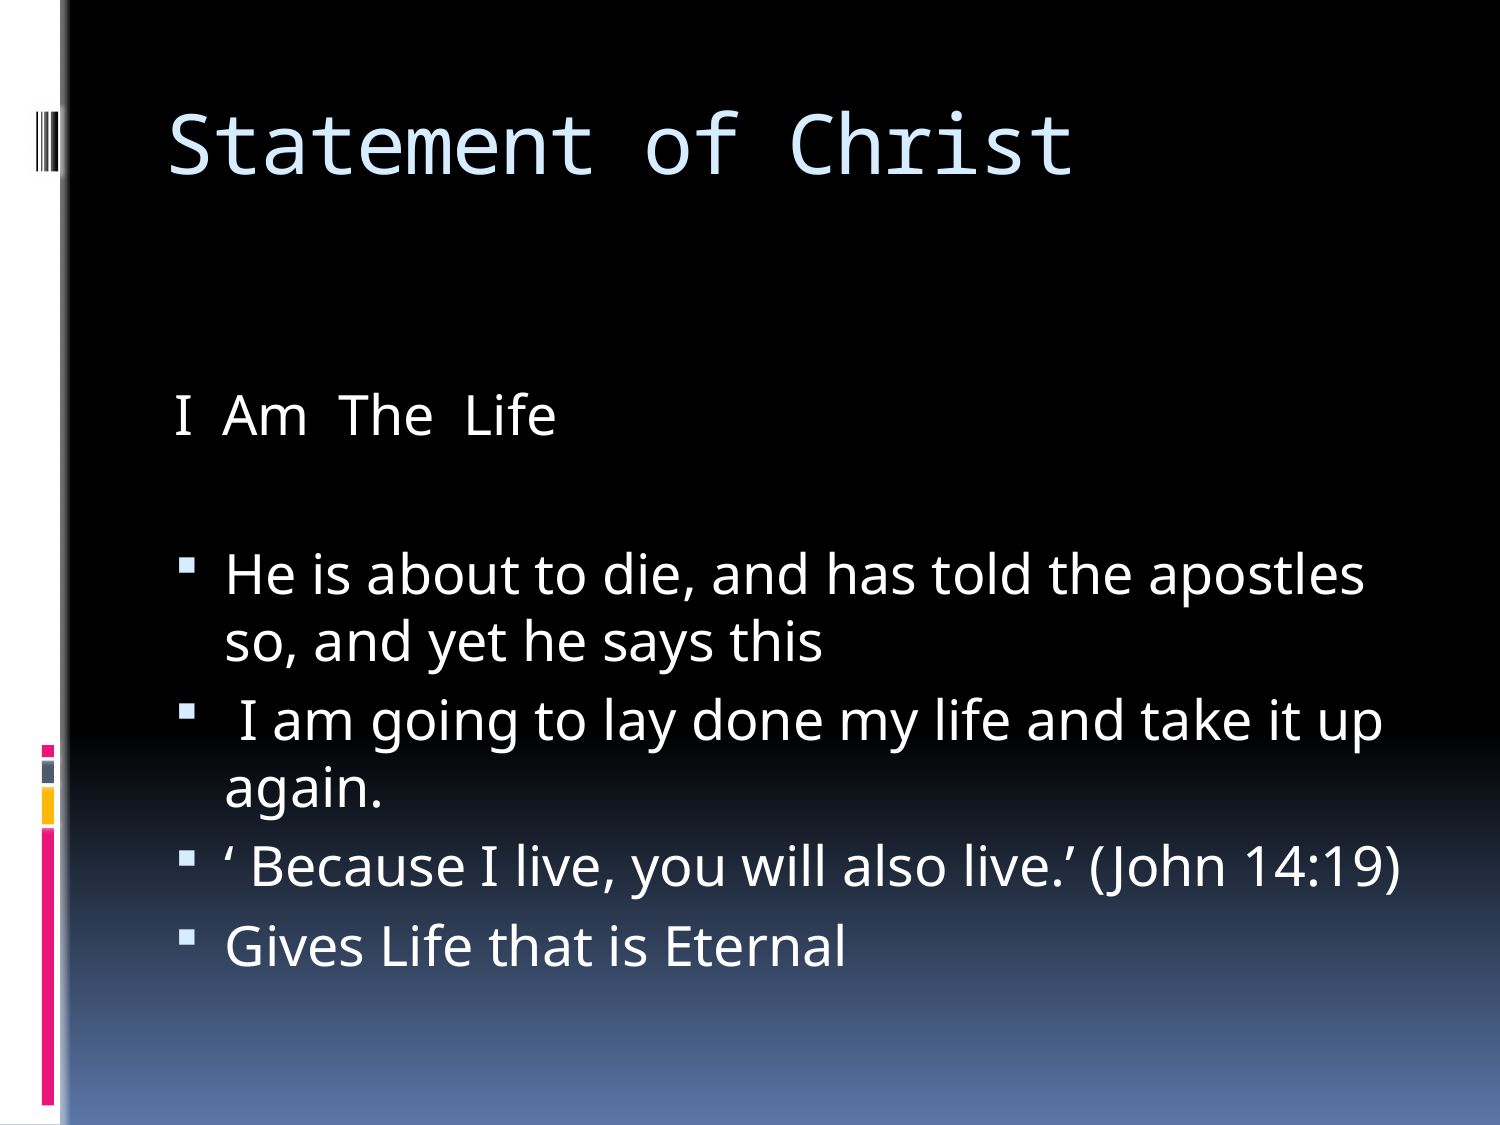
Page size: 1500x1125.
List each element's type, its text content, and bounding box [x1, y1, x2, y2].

list I Am The Life He is about to die, and has told the apostles so, and yet he says this I am going to lay done my life and take it up again. ‘ Because I live, you will also live.’ (John 14:19) Gives Life that is Eternal [150, 292, 1425, 1043]
title Statement of Christ [150, 83, 1425, 234]
